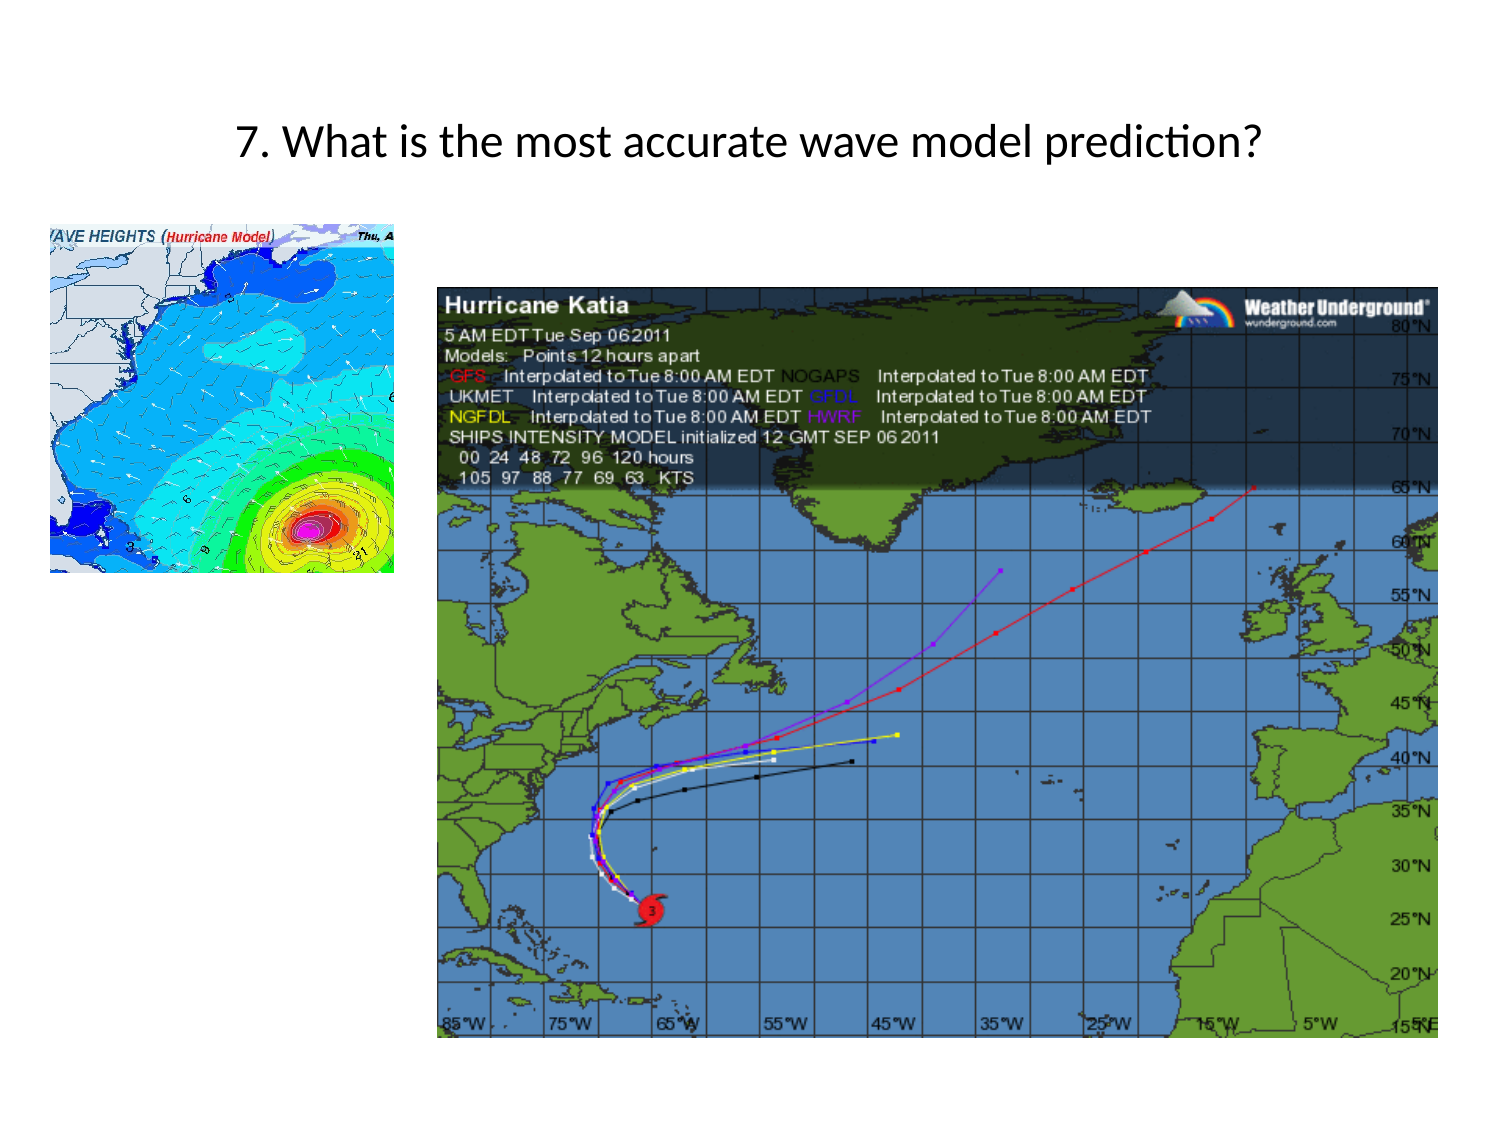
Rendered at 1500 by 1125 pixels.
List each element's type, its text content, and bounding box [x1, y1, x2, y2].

title 7. What is the most accurate wave model prediction? [75, 45, 1425, 233]
picture [437, 287, 1438, 1038]
picture [203, 320, 306, 375]
picture [49, 224, 394, 573]
